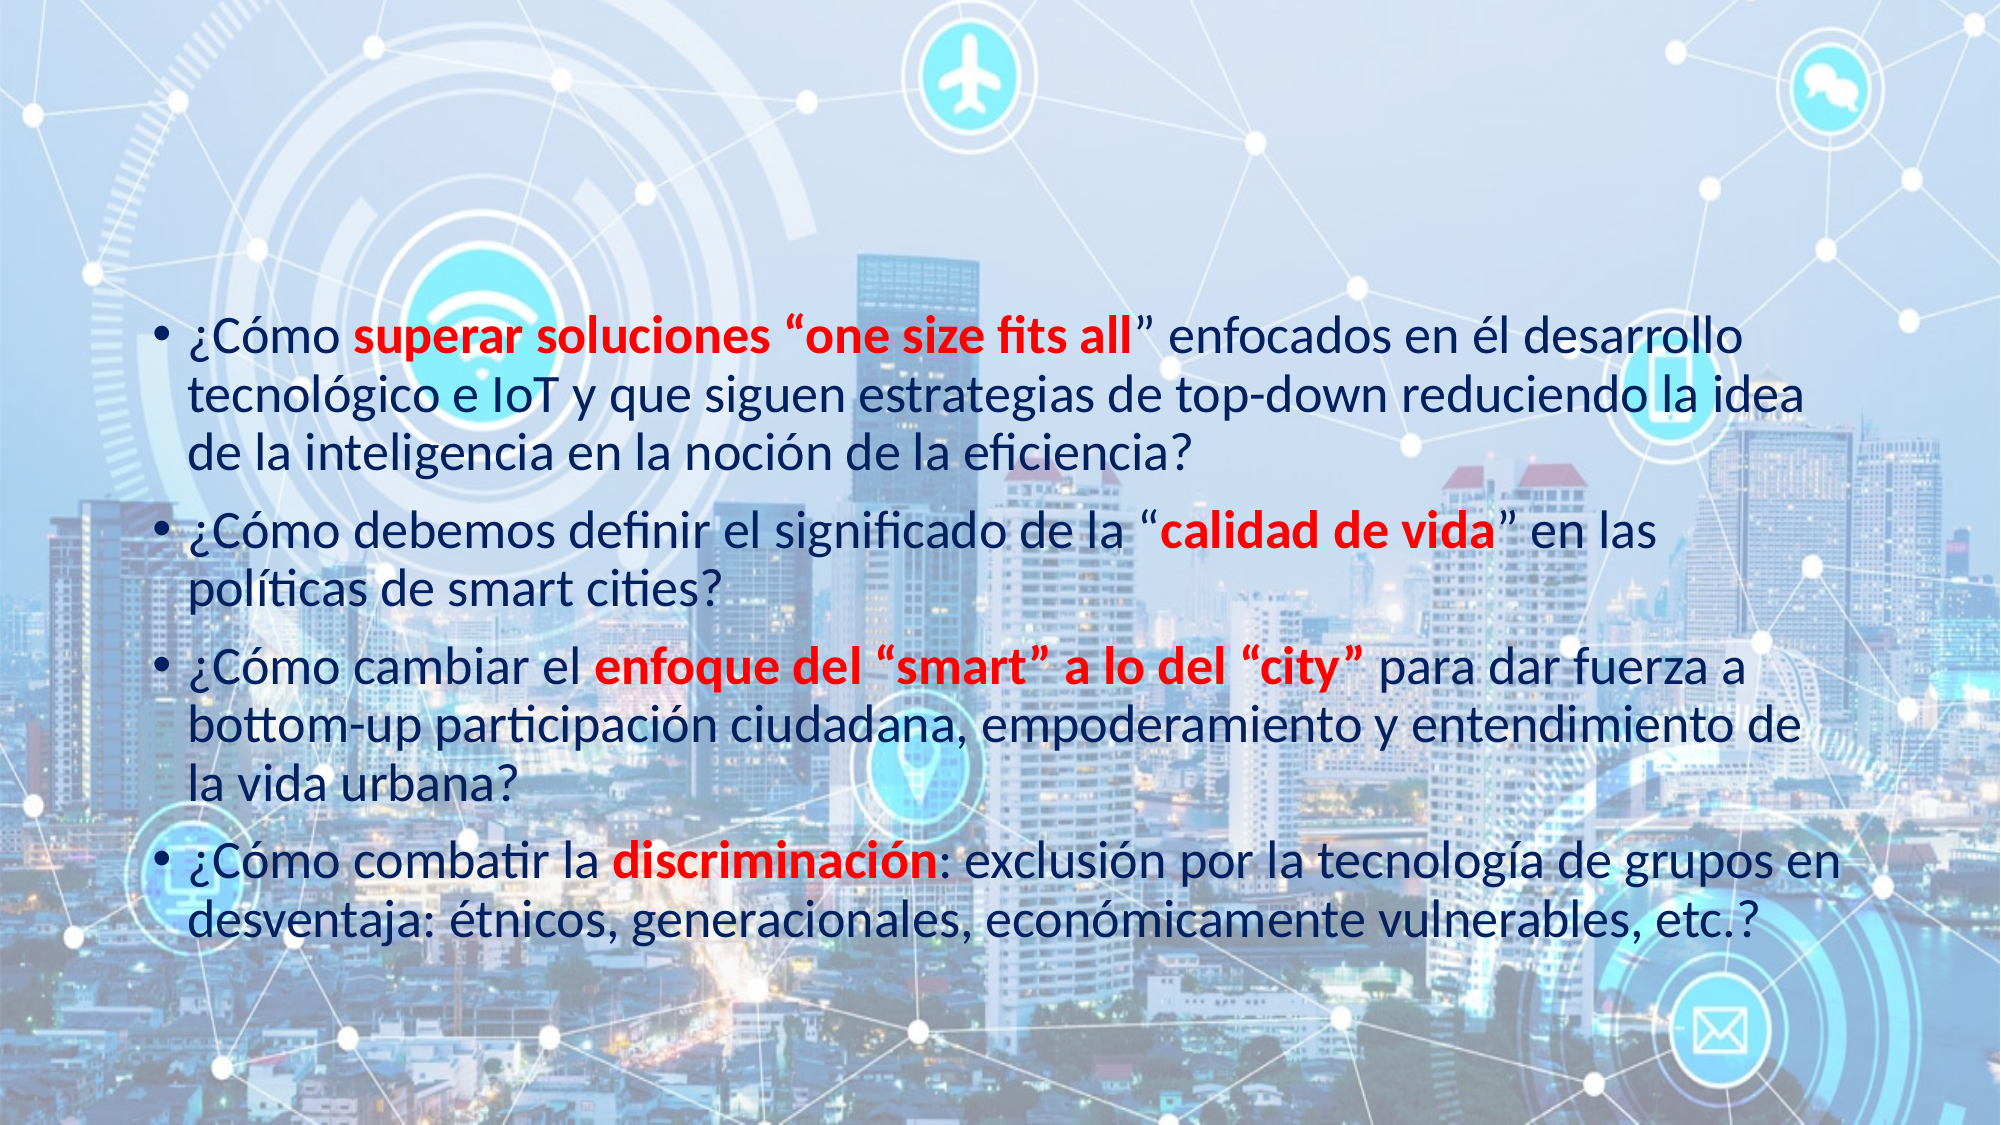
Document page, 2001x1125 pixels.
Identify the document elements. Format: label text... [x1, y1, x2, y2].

list ¿Cómo superar soluciones “one size fits all” enfocados en él desarrollo tecnológico e IoT y que siguen estrategias de top-down reduciendo la idea de la inteligencia en la noción de la eficiencia? ¿Cómo debemos definir el significado de la “calidad de vida” en las políticas de smart cities? ¿Cómo cambiar el enfoque del “smart” a lo del “city” para dar fuerza a bottom-up participación ciudadana, empoderamiento y entendimiento de la vida urbana? ¿Cómo combatir la discriminación: exclusión por la tecnología de grupos en desventaja: étnicos, generacionales, económicamente vulnerables, etc.? [137, 299, 1863, 1014]
